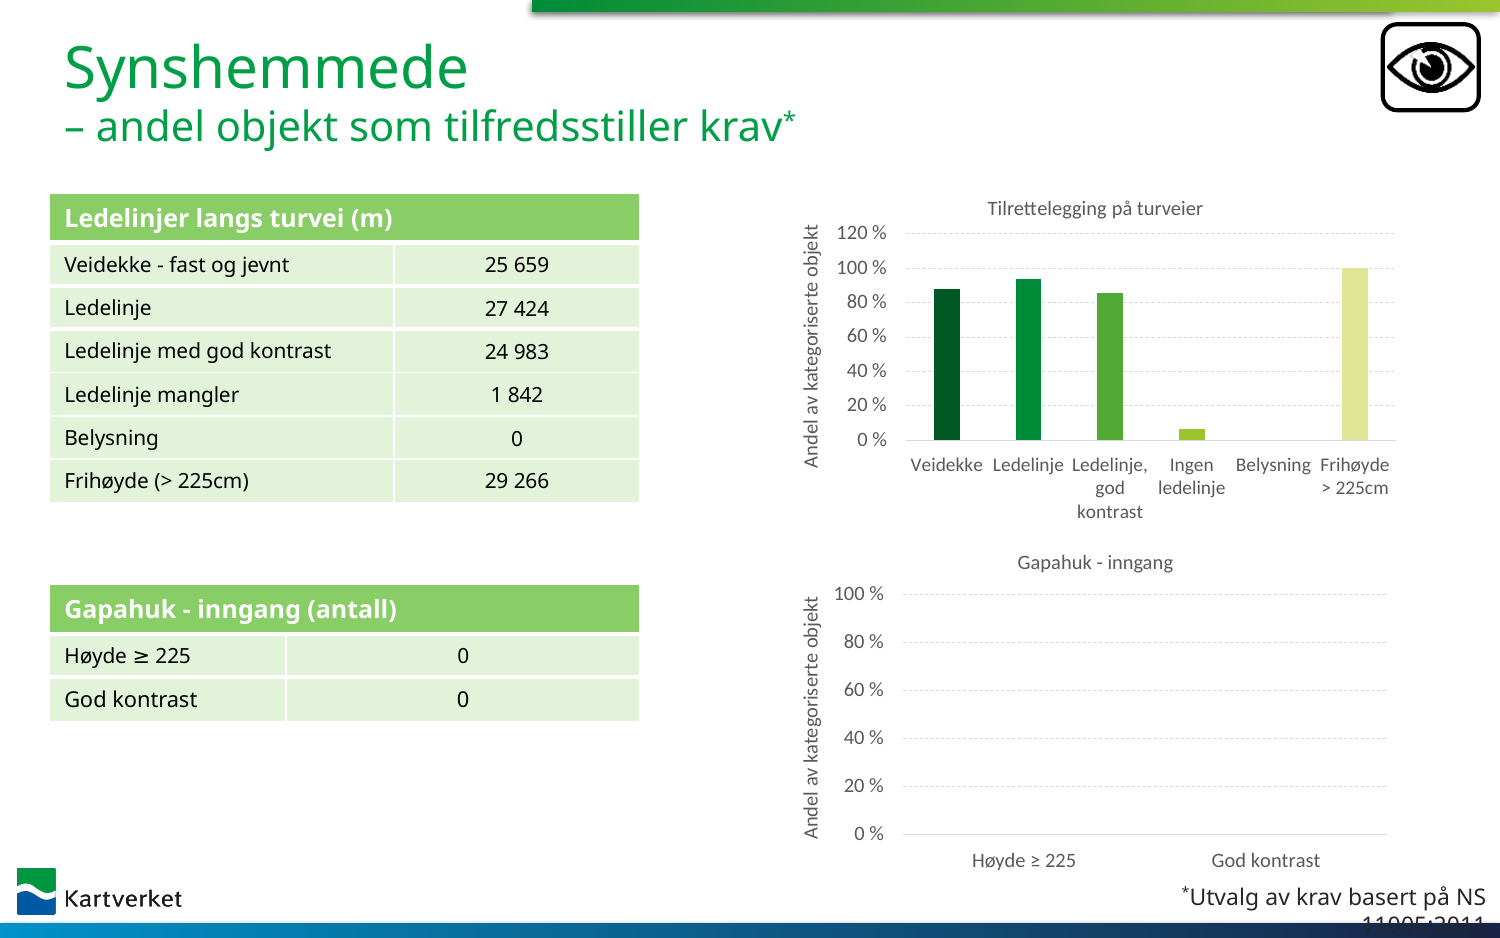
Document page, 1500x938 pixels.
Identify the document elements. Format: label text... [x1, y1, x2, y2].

table_cell Veidekke - fast og jevnt [50, 245, 393, 284]
table_cell Ledelinje [50, 288, 393, 327]
table_cell 27 424 [395, 288, 639, 327]
picture [791, 187, 1400, 526]
table_header Gapahuk - inngang (antall) [50, 585, 639, 632]
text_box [1382, 24, 1480, 111]
table_cell 0 [395, 417, 639, 458]
table_cell 1 842 [395, 373, 639, 415]
table_header Ledelinjer langs turvei (m) [50, 194, 639, 240]
table_cell 0 [287, 636, 639, 675]
picture [791, 541, 1400, 880]
table_cell Ledelinje med god kontrast [50, 331, 393, 372]
table_cell Belysning [50, 417, 393, 458]
table_cell 29 266 [395, 460, 639, 502]
table_cell Frihøyde (> 225cm) [50, 460, 393, 502]
table_cell Ledelinje mangler [50, 373, 393, 415]
text_box Synshemmede – andel objekt som tilfredsstiller krav* [49, 24, 1431, 158]
table_cell God kontrast [50, 679, 285, 721]
table_cell 24 983 [395, 331, 639, 372]
table_cell 25 659 [395, 245, 639, 284]
text_box *Utvalg av krav basert på NS 11005:2011 [1068, 873, 1500, 938]
table_cell Høyde ≥ 225 [50, 636, 285, 675]
table_cell 0 [287, 679, 639, 721]
